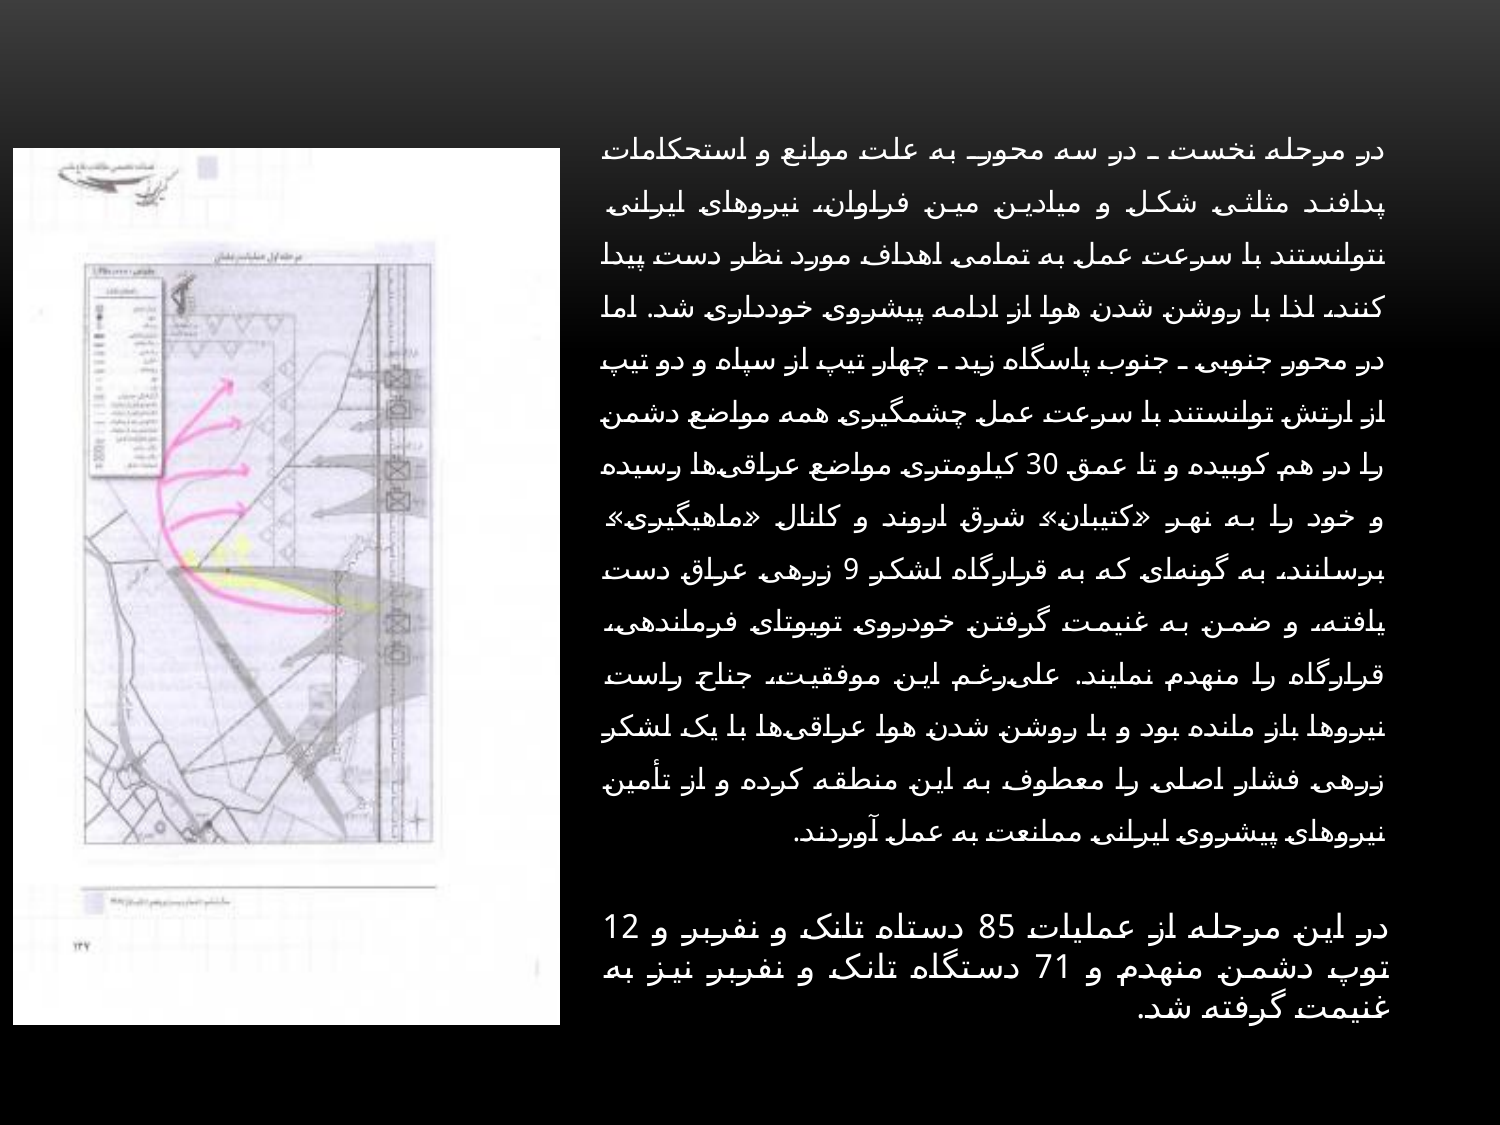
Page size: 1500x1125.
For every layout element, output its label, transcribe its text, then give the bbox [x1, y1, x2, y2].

list در مرحله نخست ـ در سه محورـ به علت موانع و استحکامات پدافند مثلثی شکل و میادین مین فراوان، نیروهای ایرانی نتوانستند با سرعت عمل به تمامی اهداف مورد نظر دست پیدا کنند، لذا با روشن شدن هوا از ادامه پیشروی خودداری شد. اما در محور جنوبی ـ جنوب پاسگاه زید ـ چهار تیپ از سپاه و دو تیپ از ارتش توانستند با سرعت عمل چشمگیری همه مواضع دشمن را در هم کوبیده و تا عمق 30 کیلومتری مواضع عراقی‌ها رسیده و خود را به نهر «کتیبان» شرق اروند و کانال «ماهیگیری» برسانند، به گونه‌ای که به قرارگاه لشکر 9 زرهی عراق دست یافته، و ضمن به غنیمت گرفتن خودروی تویوتای فرماندهی، قرارگاه را منهدم نمایند. علی‌رغم این موفقیت، جناح راست نیروها باز مانده بود و با روشن شدن هوا عراقی‌ها با یک لشکر زرهی فشار اصلی را معطوف به این منطقه کرده و از تأمین نیروهای پیشروی ایرانی ممانعت به عمل آوردند. [585, 87, 1400, 855]
title در این مرحله از عملیات 85 دستاه تانک و نفربر و 12 توپ دشمن منهدم و 71 دستگاه تانک و نفربر نیز به غنیمت گرفته شد. [584, 857, 1406, 1056]
picture [13, 148, 560, 1025]
